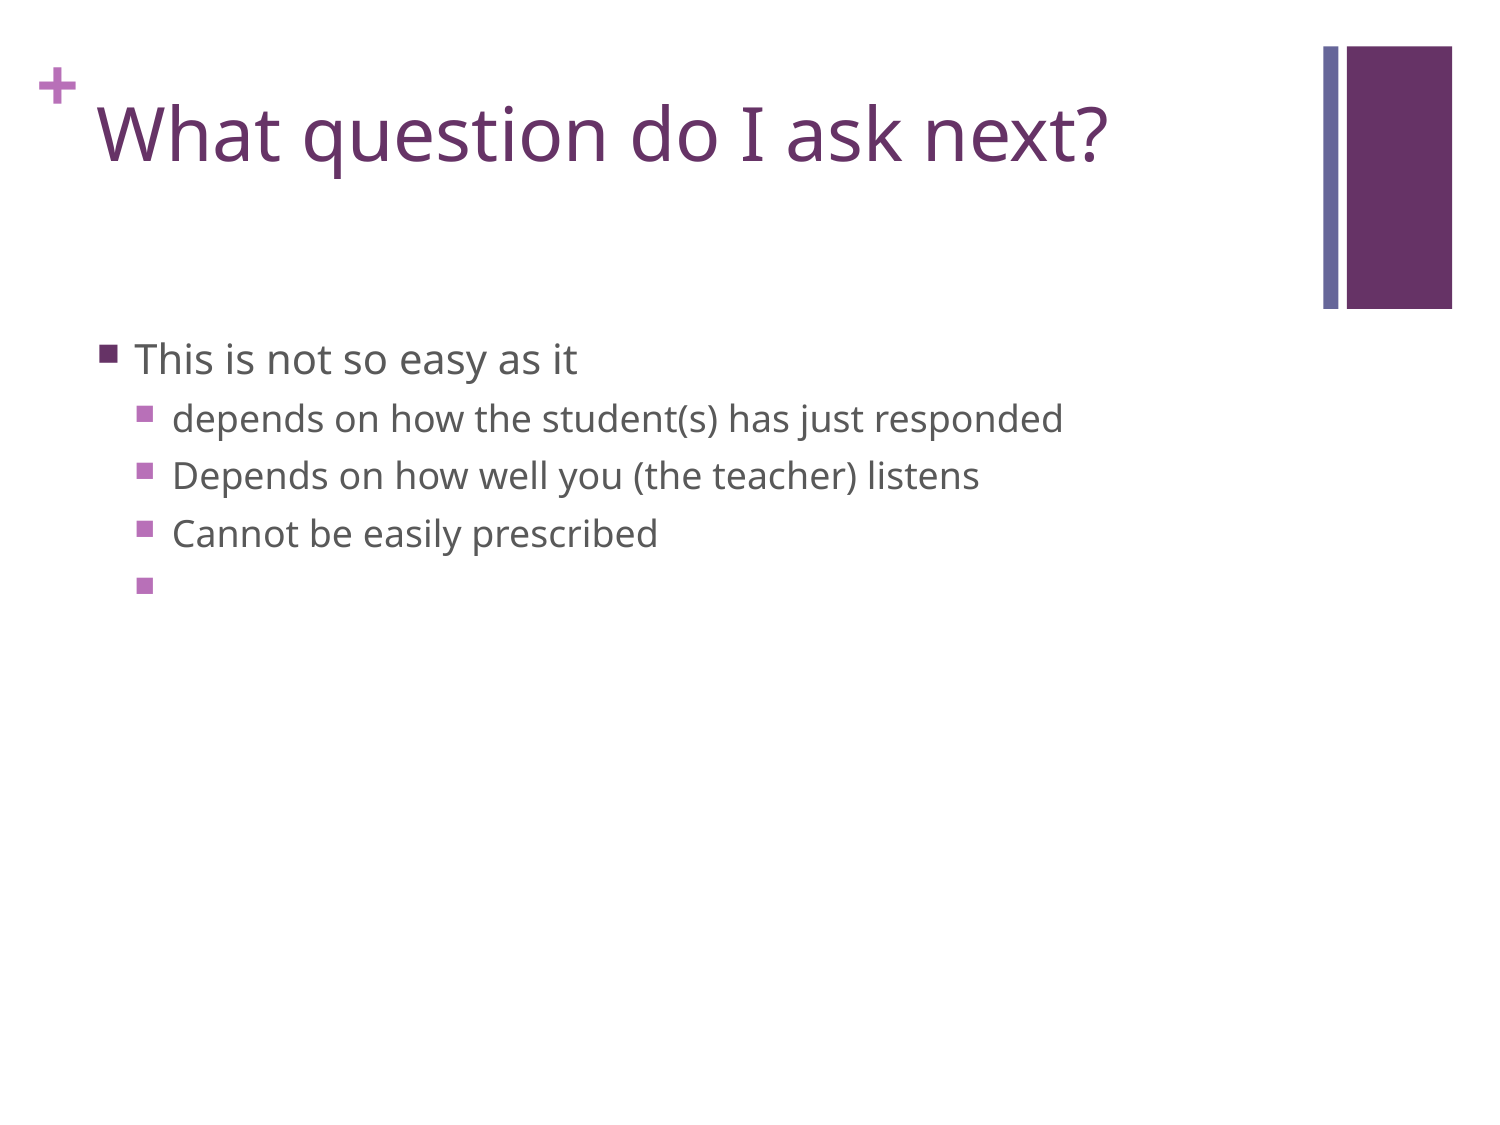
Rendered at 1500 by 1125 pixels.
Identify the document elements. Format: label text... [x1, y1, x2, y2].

title What question do I ask next? [81, 79, 1322, 263]
list This is not so easy as it depends on how the student(s) has just responded Depends on how well you (the teacher) listens Cannot be easily prescribed [81, 324, 1322, 1005]
